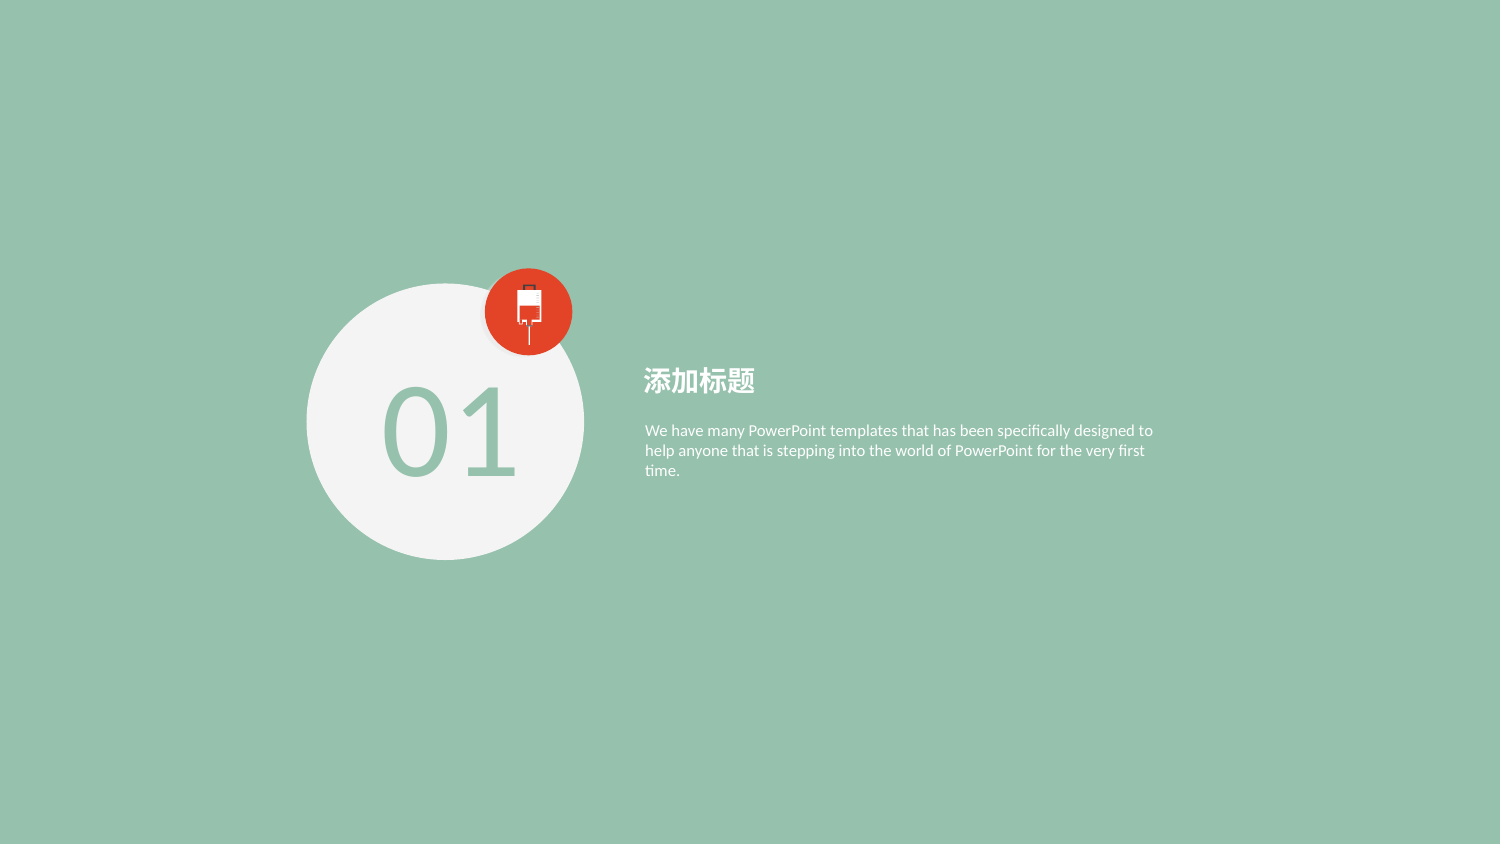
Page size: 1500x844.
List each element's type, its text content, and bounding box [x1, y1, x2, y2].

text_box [484, 268, 573, 356]
text_box 添加标题 [643, 362, 1135, 397]
text_box We have many PowerPoint templates that has been specifically designed to help anyone that is stepping into the world of PowerPoint for the very first time. [630, 412, 1174, 487]
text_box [306, 283, 585, 560]
